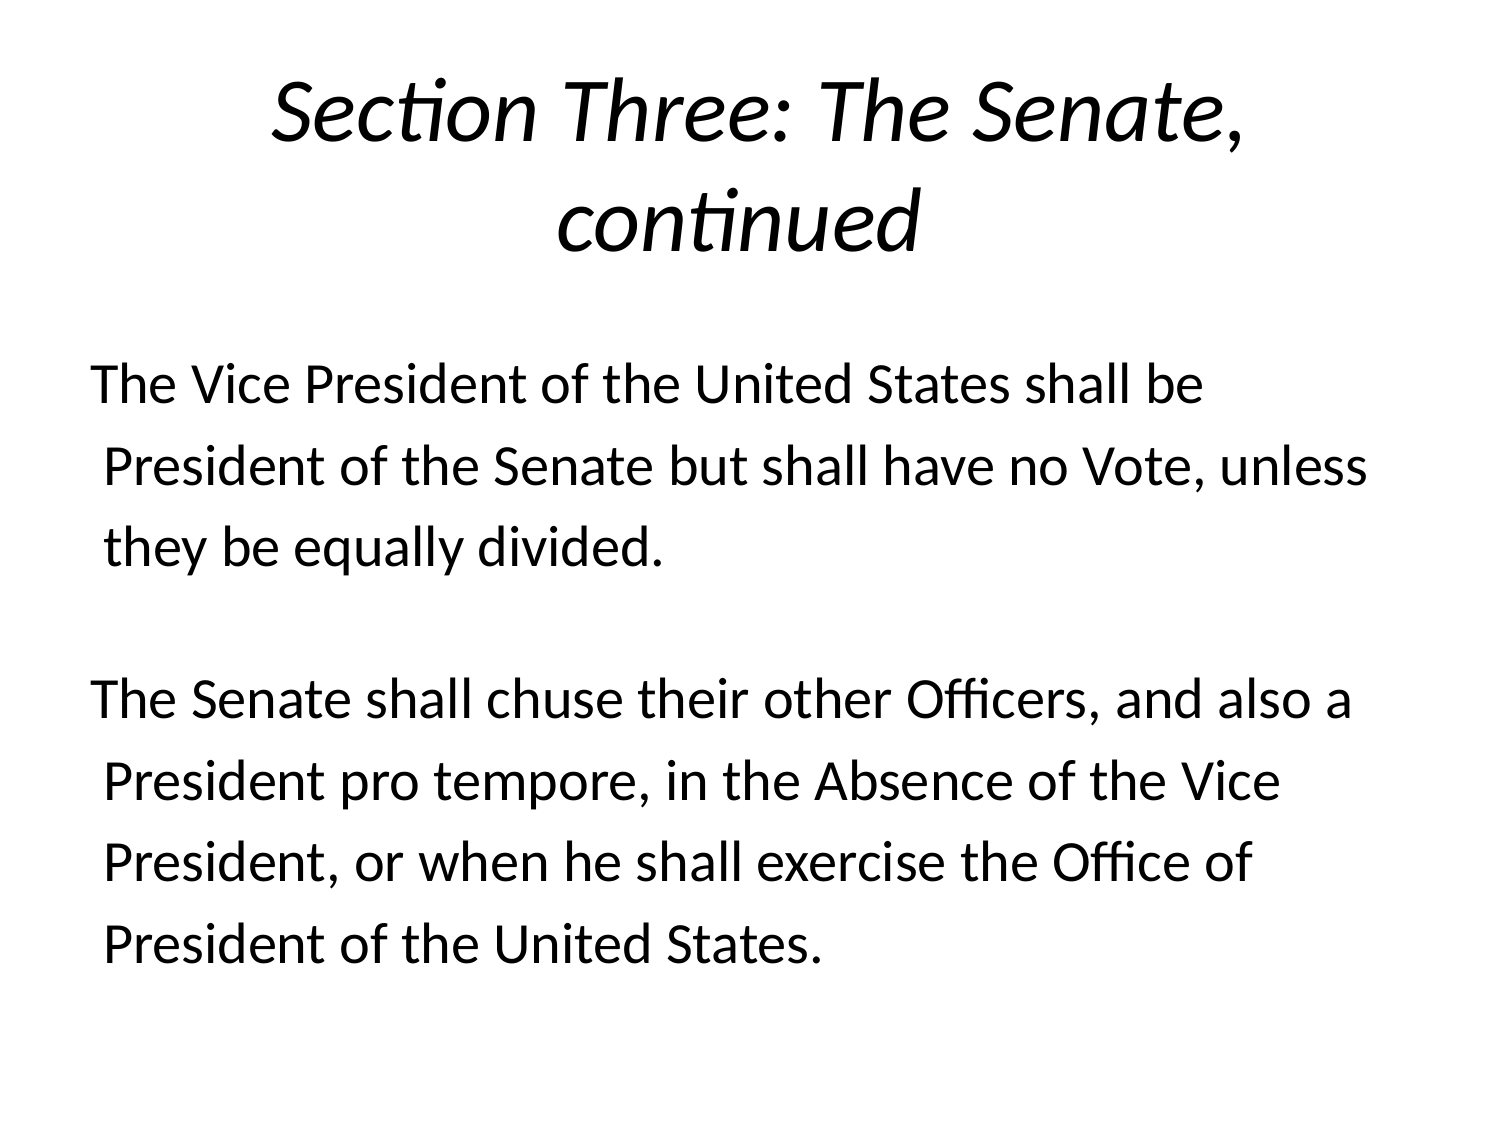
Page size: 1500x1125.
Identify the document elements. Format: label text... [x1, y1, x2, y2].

list The Vice President of the United States shall be President of the Senate but shall have no Vote, unless they be equally divided. The Senate shall chuse their other Officers, and also a President pro tempore, in the Absence of the Vice President, or when he shall exercise the Office of President of the United States. [74, 337, 1426, 1006]
title Section Three: The Senate, continued [74, 44, 1426, 276]
